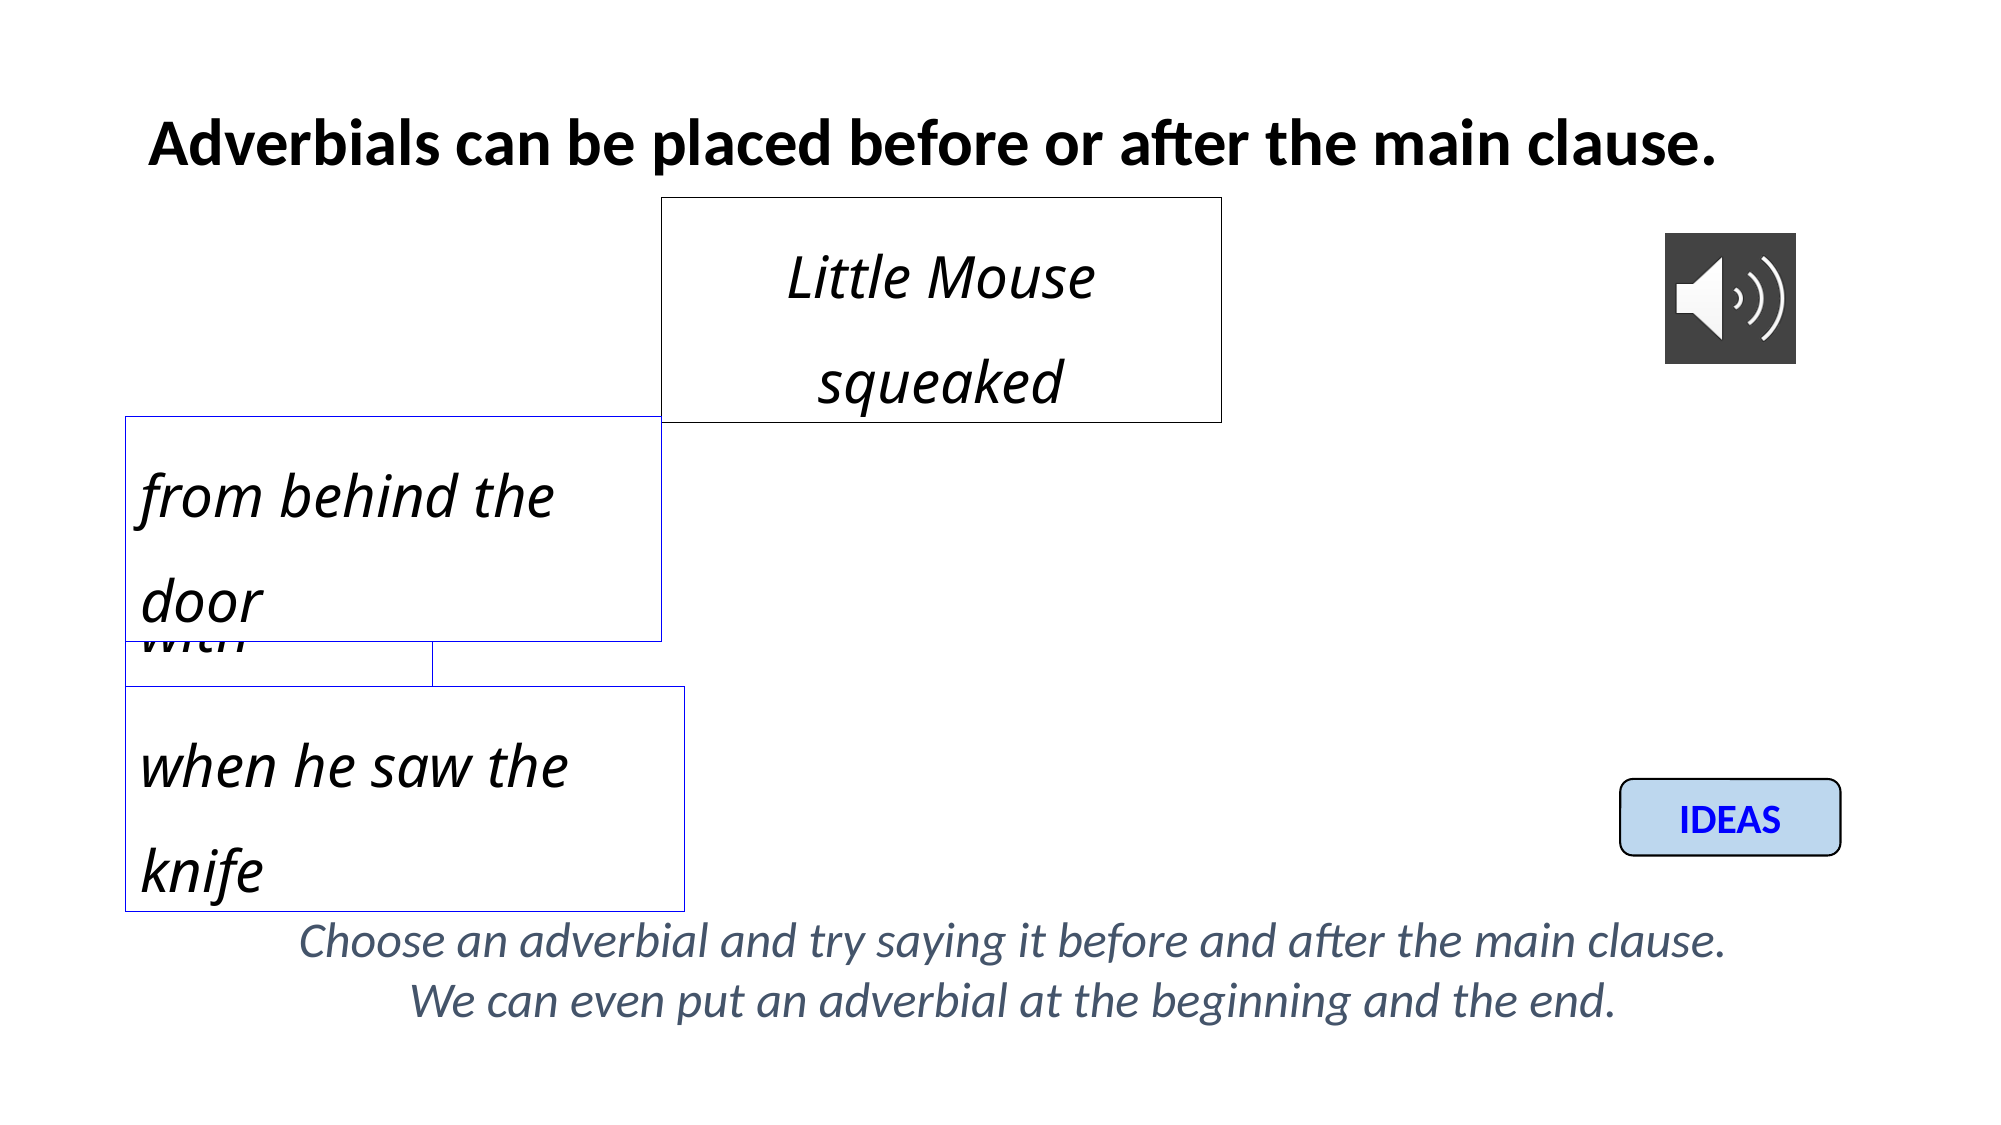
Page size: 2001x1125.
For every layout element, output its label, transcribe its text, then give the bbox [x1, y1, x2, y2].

text_box Adverbials can be placed before or after the main clause. [133, 91, 1750, 187]
text_box when he saw the knife [125, 686, 685, 912]
picture [1663, 231, 1798, 366]
text_box IDEAS [1619, 777, 1842, 857]
text_box from behind the door [125, 416, 662, 642]
text_box Little Mouse squeaked [661, 197, 1222, 423]
text_box Choose an adverbial and try saying it before and after the main clause. We can even put an adverbial at the beginning and the end. [125, 900, 1903, 1035]
text_box with horror [125, 642, 433, 686]
